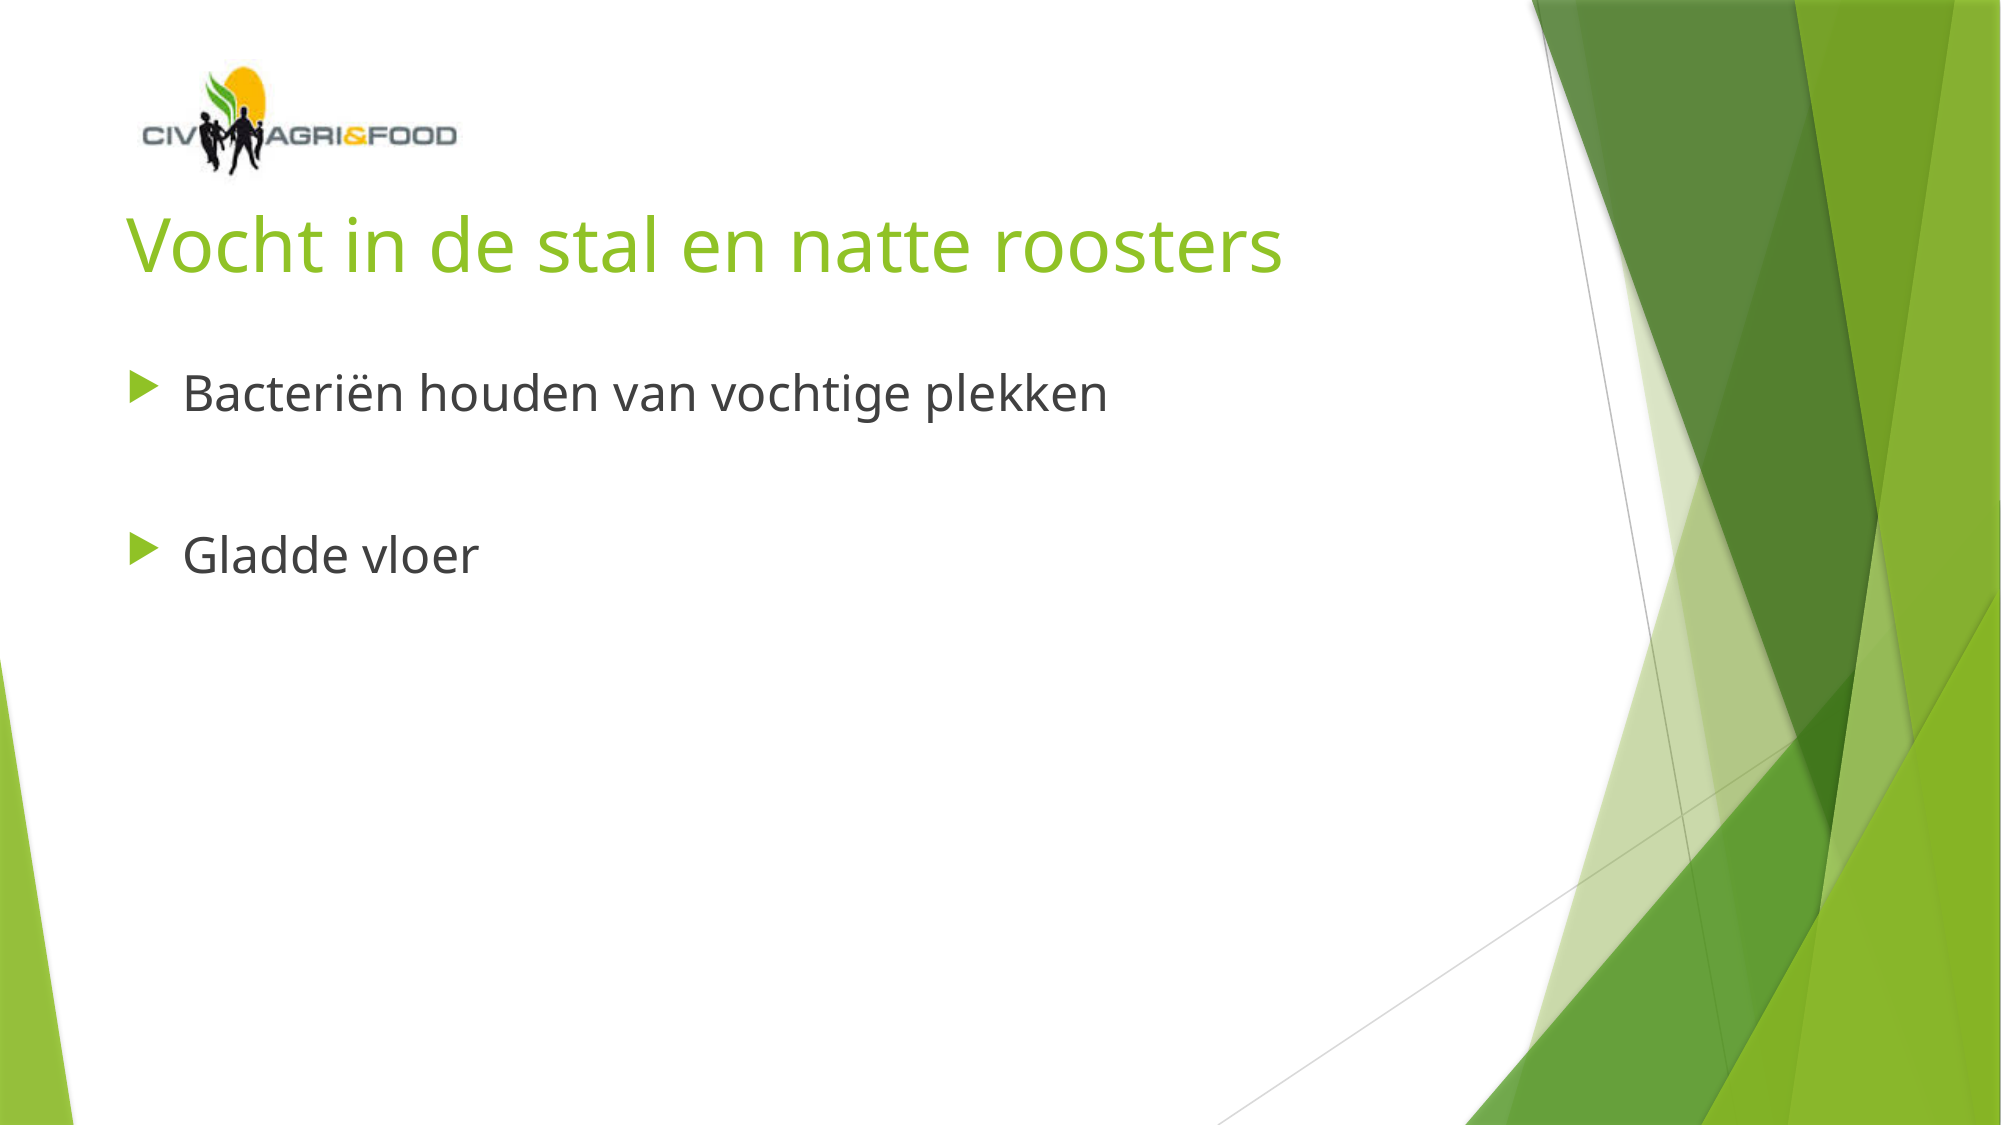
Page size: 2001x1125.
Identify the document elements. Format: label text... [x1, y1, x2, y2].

picture [137, 59, 463, 99]
list Bacteriën houden van vochtige plekken Gladde vloer [111, 354, 1522, 992]
title Vocht in de stal en natte roosters [111, 99, 1522, 317]
